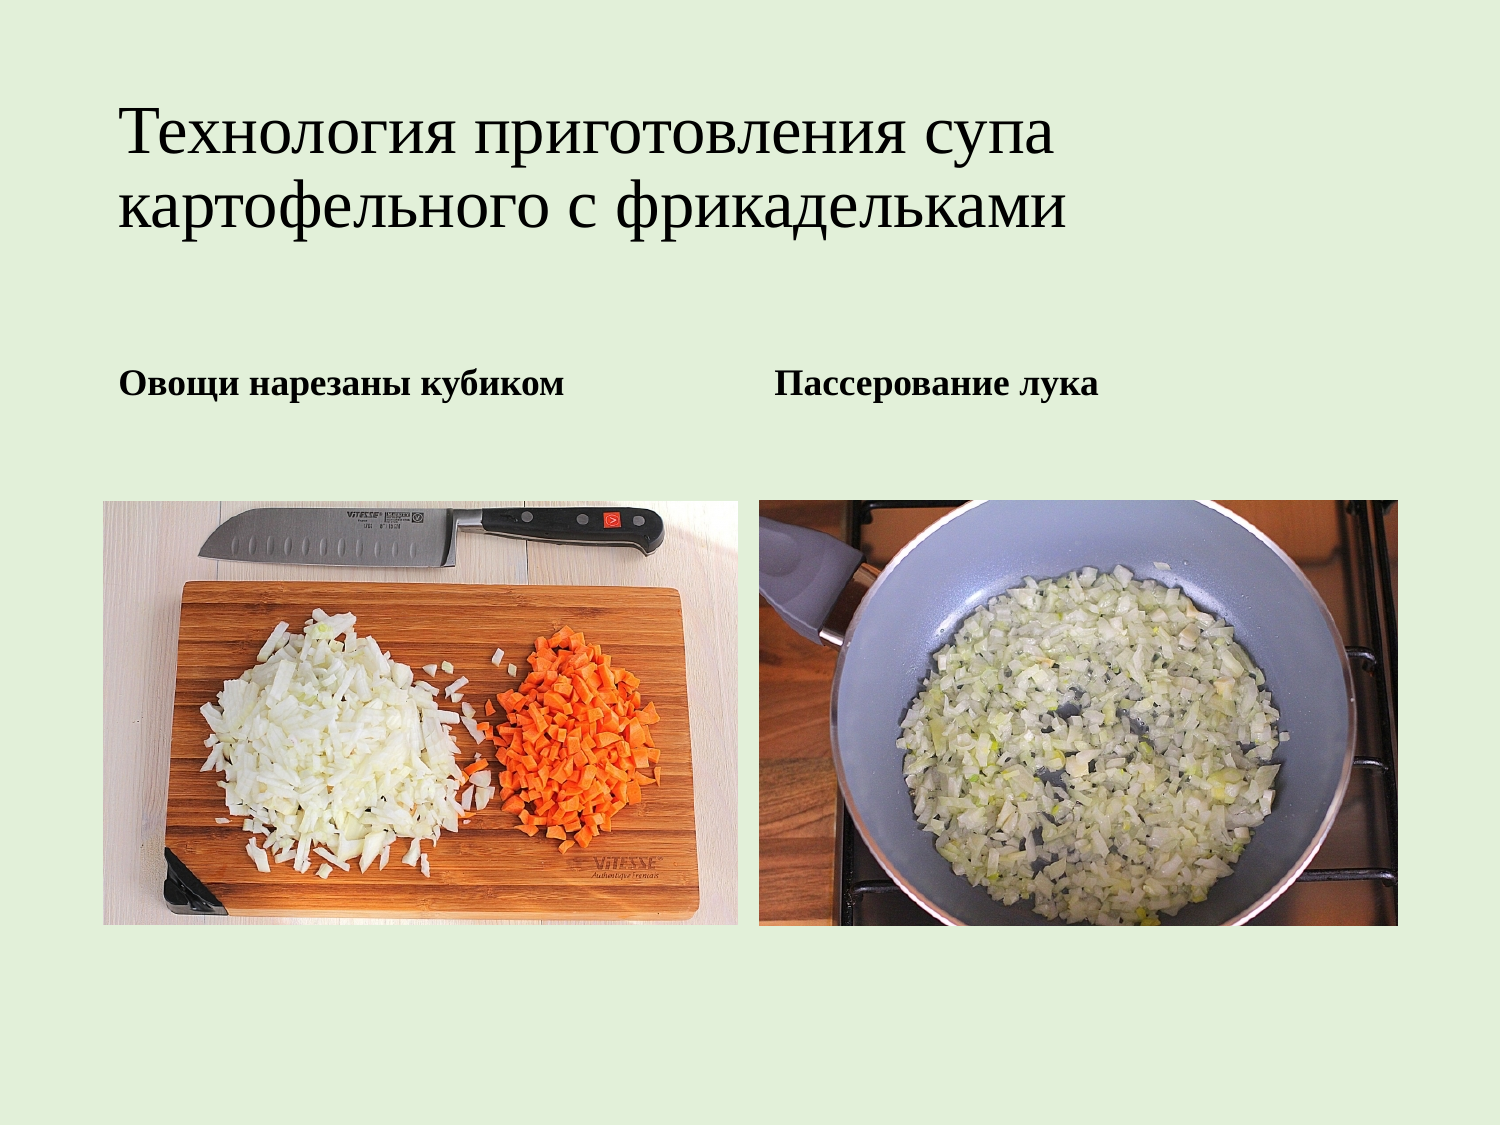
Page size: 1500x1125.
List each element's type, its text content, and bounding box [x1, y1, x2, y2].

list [103, 501, 738, 925]
list Пассерование лука [759, 275, 1398, 411]
title Технология приготовления супа картофельного с фрикадельками [103, 59, 1398, 278]
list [759, 500, 1398, 926]
list Овощи нарезаны кубиком [103, 275, 738, 411]
